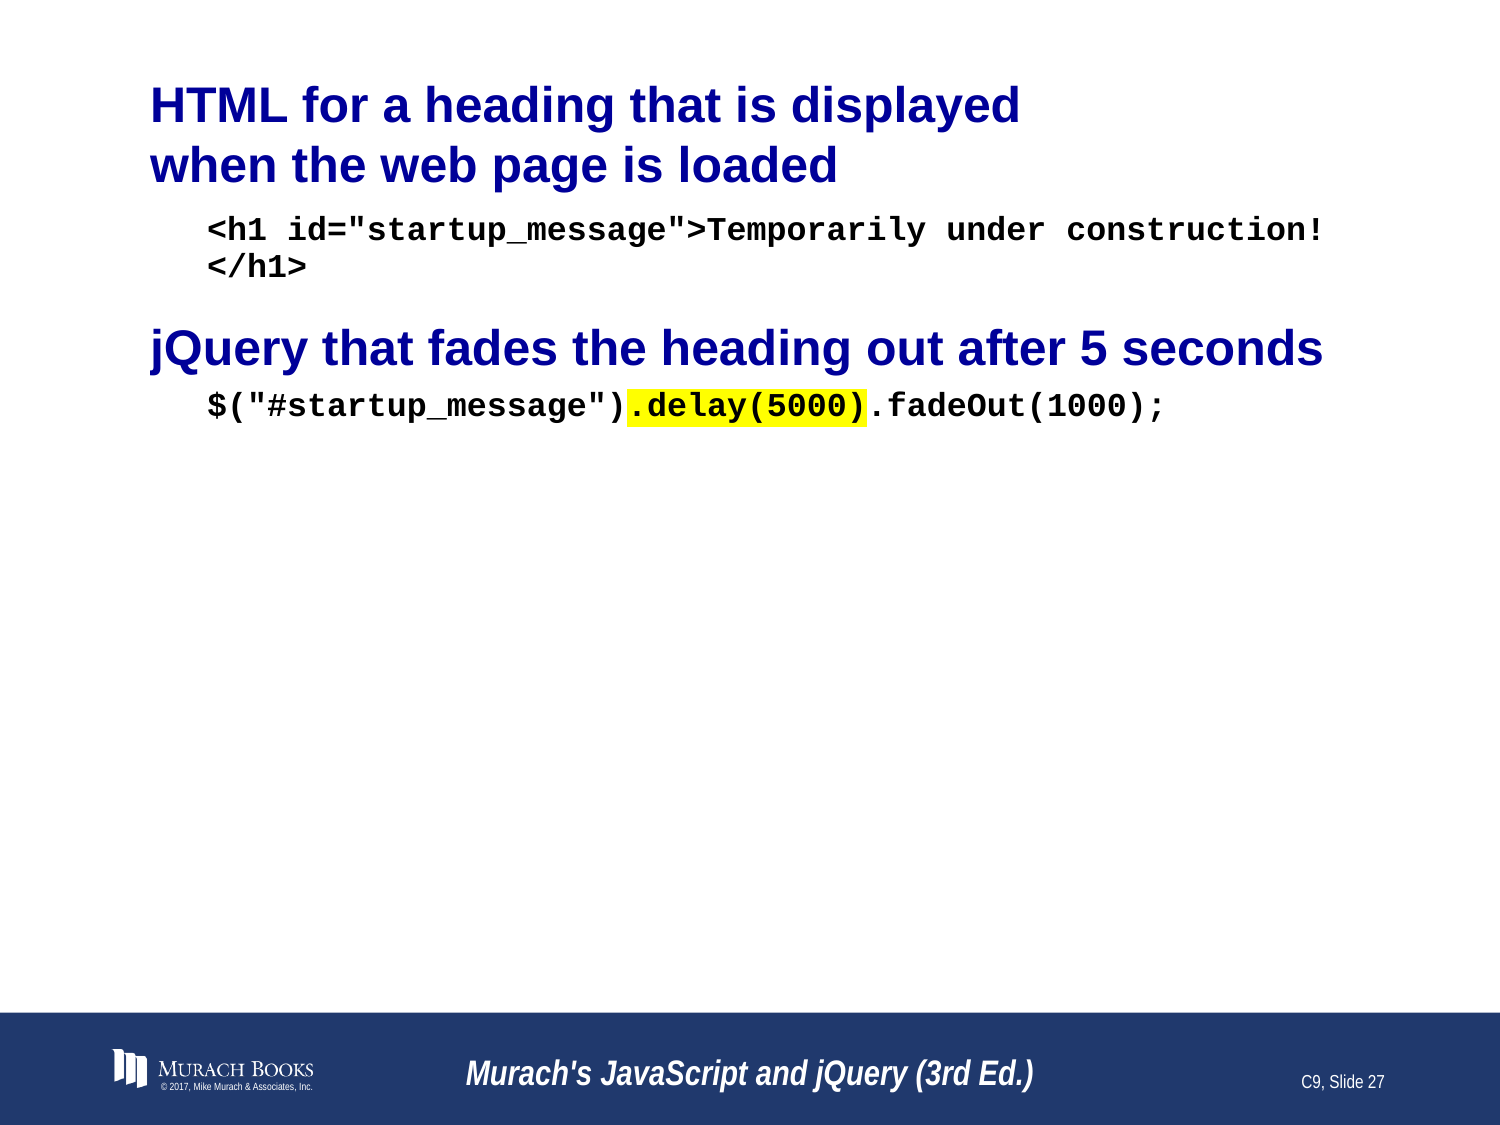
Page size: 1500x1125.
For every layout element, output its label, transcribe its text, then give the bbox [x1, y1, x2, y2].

footer © 2017, Mike Murach & Associates, Inc. [12, 1025, 463, 1100]
slide_number C9, Slide 27 [1087, 1025, 1400, 1100]
title HTML for a heading that is displayed when the web page is loaded [150, 72, 1350, 194]
slide_number Murach's JavaScript and jQuery (3rd Ed.) [463, 1025, 1050, 1100]
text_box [149, 212, 1350, 428]
